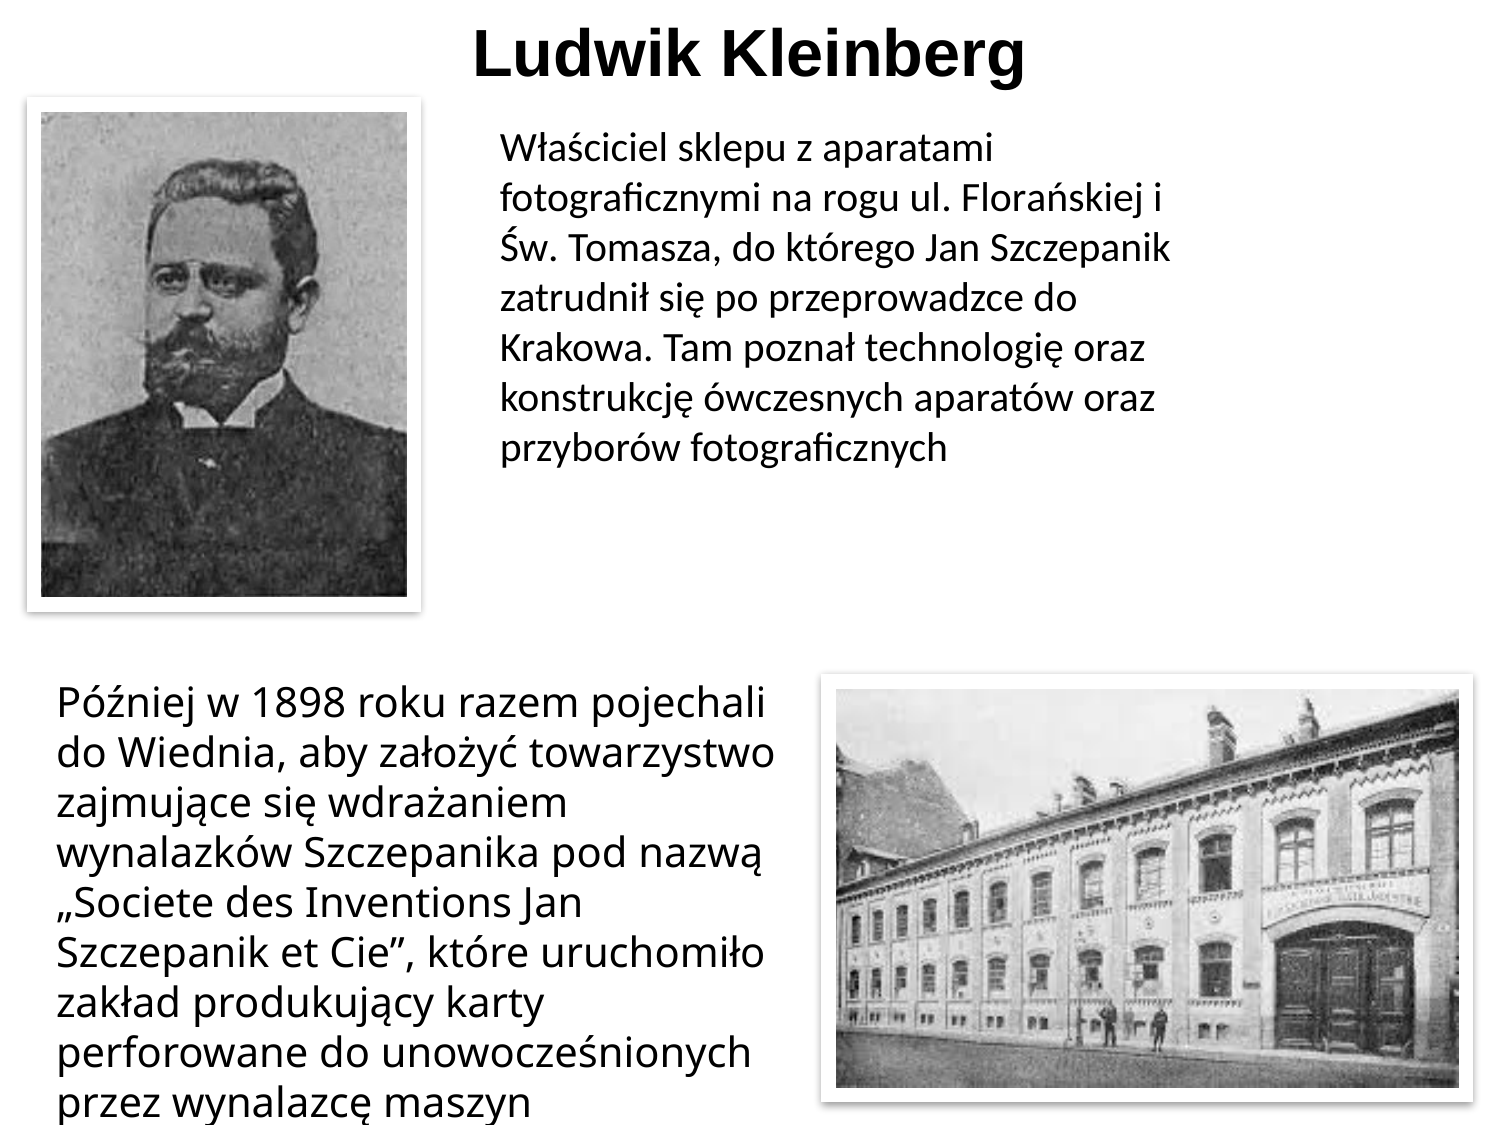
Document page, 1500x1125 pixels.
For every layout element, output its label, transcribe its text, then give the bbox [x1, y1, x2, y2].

text_box Później w 1898 roku razem pojechali do Wiednia, aby założyć towarzystwo zajmujące się wdrażaniem wynalazków Szczepanika pod nazwą „Societe des Inventions Jan Szczepanik et Cie”, które uruchomiło zakład produkujący karty perforowane do unowocześnionych przez wynalazcę maszyn żakardowych. [41, 668, 821, 1125]
title Ludwik Kleinberg [0, 0, 1500, 100]
picture [41, 111, 408, 598]
text_box Właściciel sklepu z aparatami fotograficznymi na rogu ul. Florańskiej i Św. Tomasza, do którego Jan Szczepanik zatrudnił się po przeprowadzce do Krakowa. Tam poznał technologię oraz konstrukcję ówczesnych aparatów oraz przyborów fotograficznych [484, 111, 1235, 477]
picture [835, 688, 1459, 1089]
